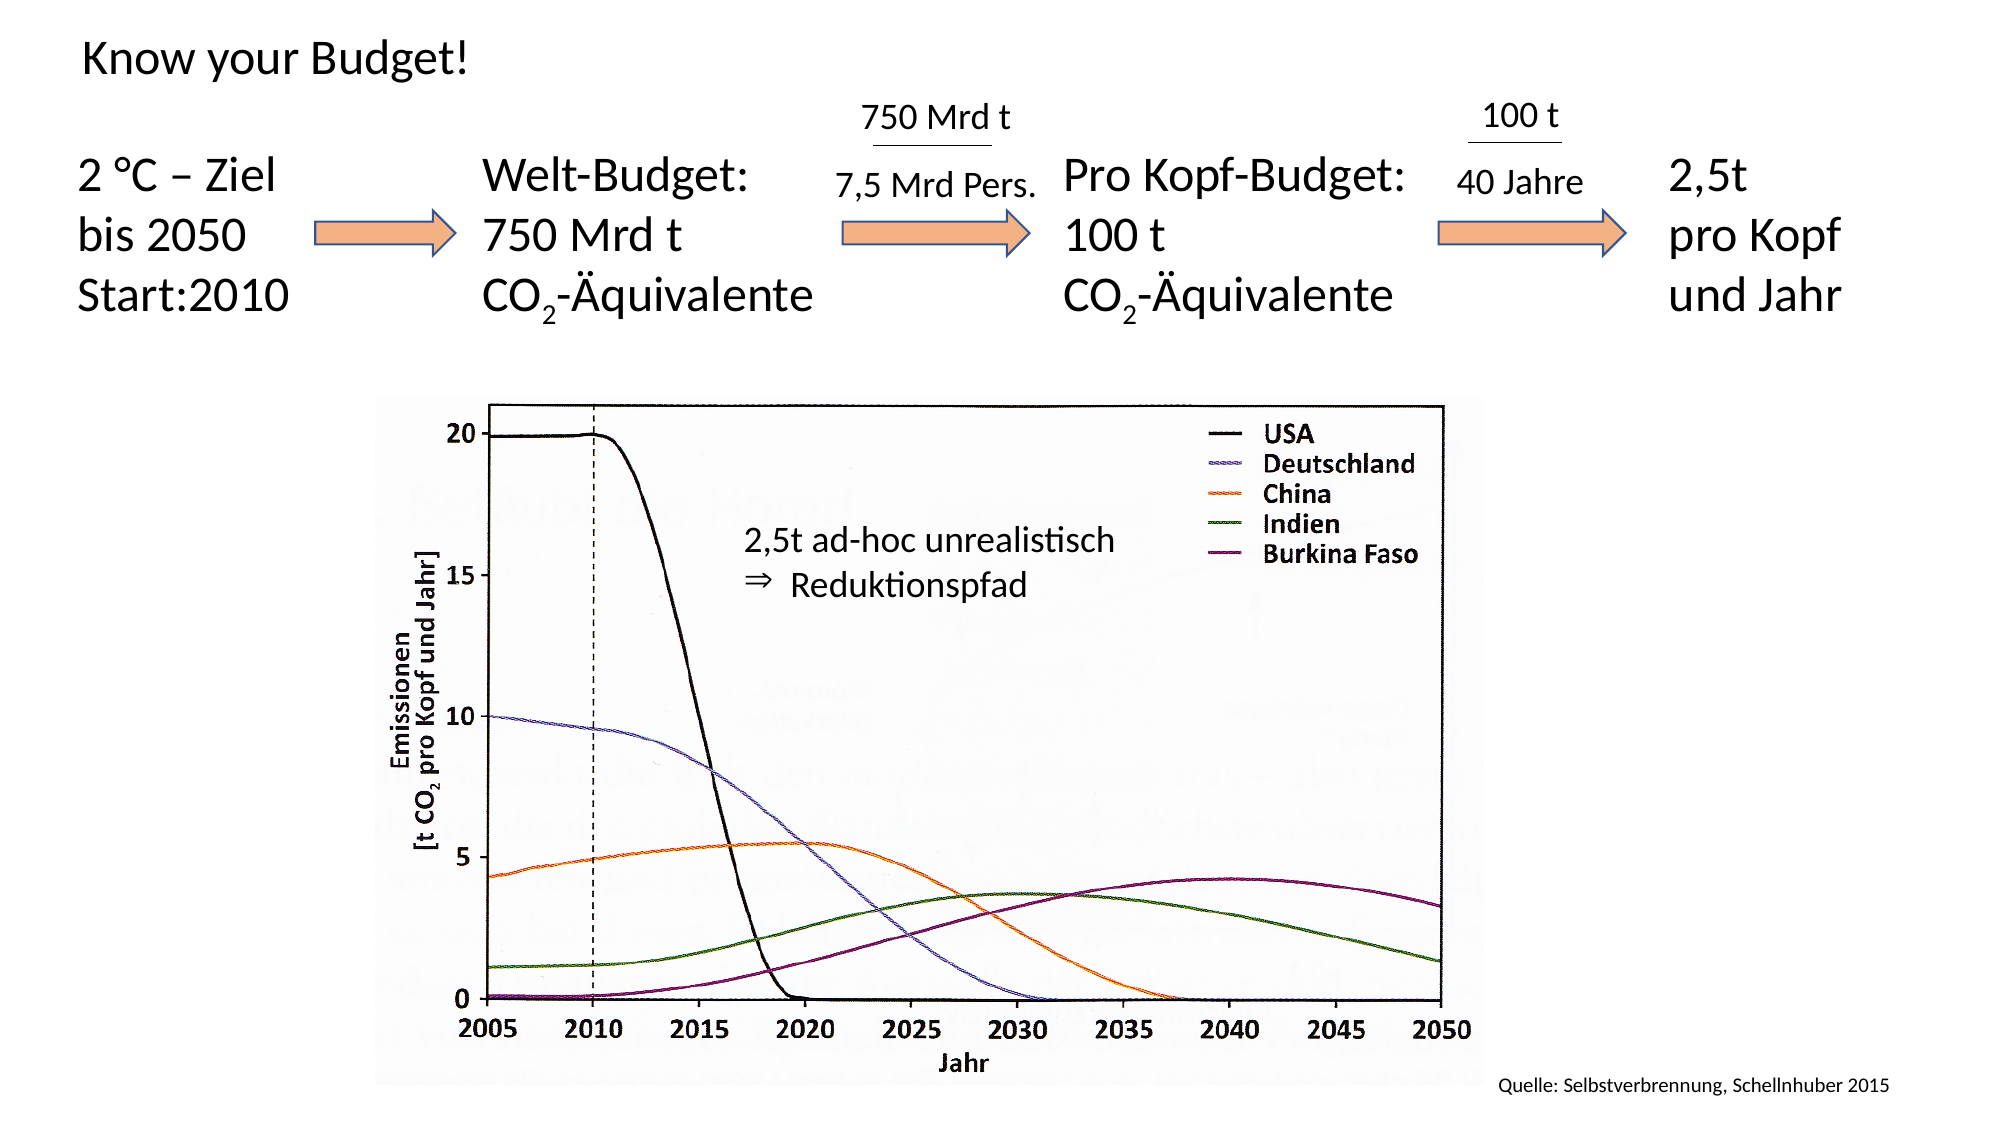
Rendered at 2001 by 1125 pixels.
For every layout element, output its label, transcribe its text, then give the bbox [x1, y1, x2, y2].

text_box Quelle: Selbstverbrennung, Schellnhuber 2015 [1483, 1064, 1990, 1105]
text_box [62, 133, 990, 332]
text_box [1426, 59, 1626, 256]
text_box Know your Budget! [68, 17, 515, 92]
text_box Pro Kopf-Budget: 100 t CO2-Äquivalente [1048, 134, 1428, 338]
picture [375, 397, 1484, 1085]
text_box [816, 62, 1056, 256]
text_box 2,5t pro Kopf und Jahr [1653, 134, 1894, 330]
